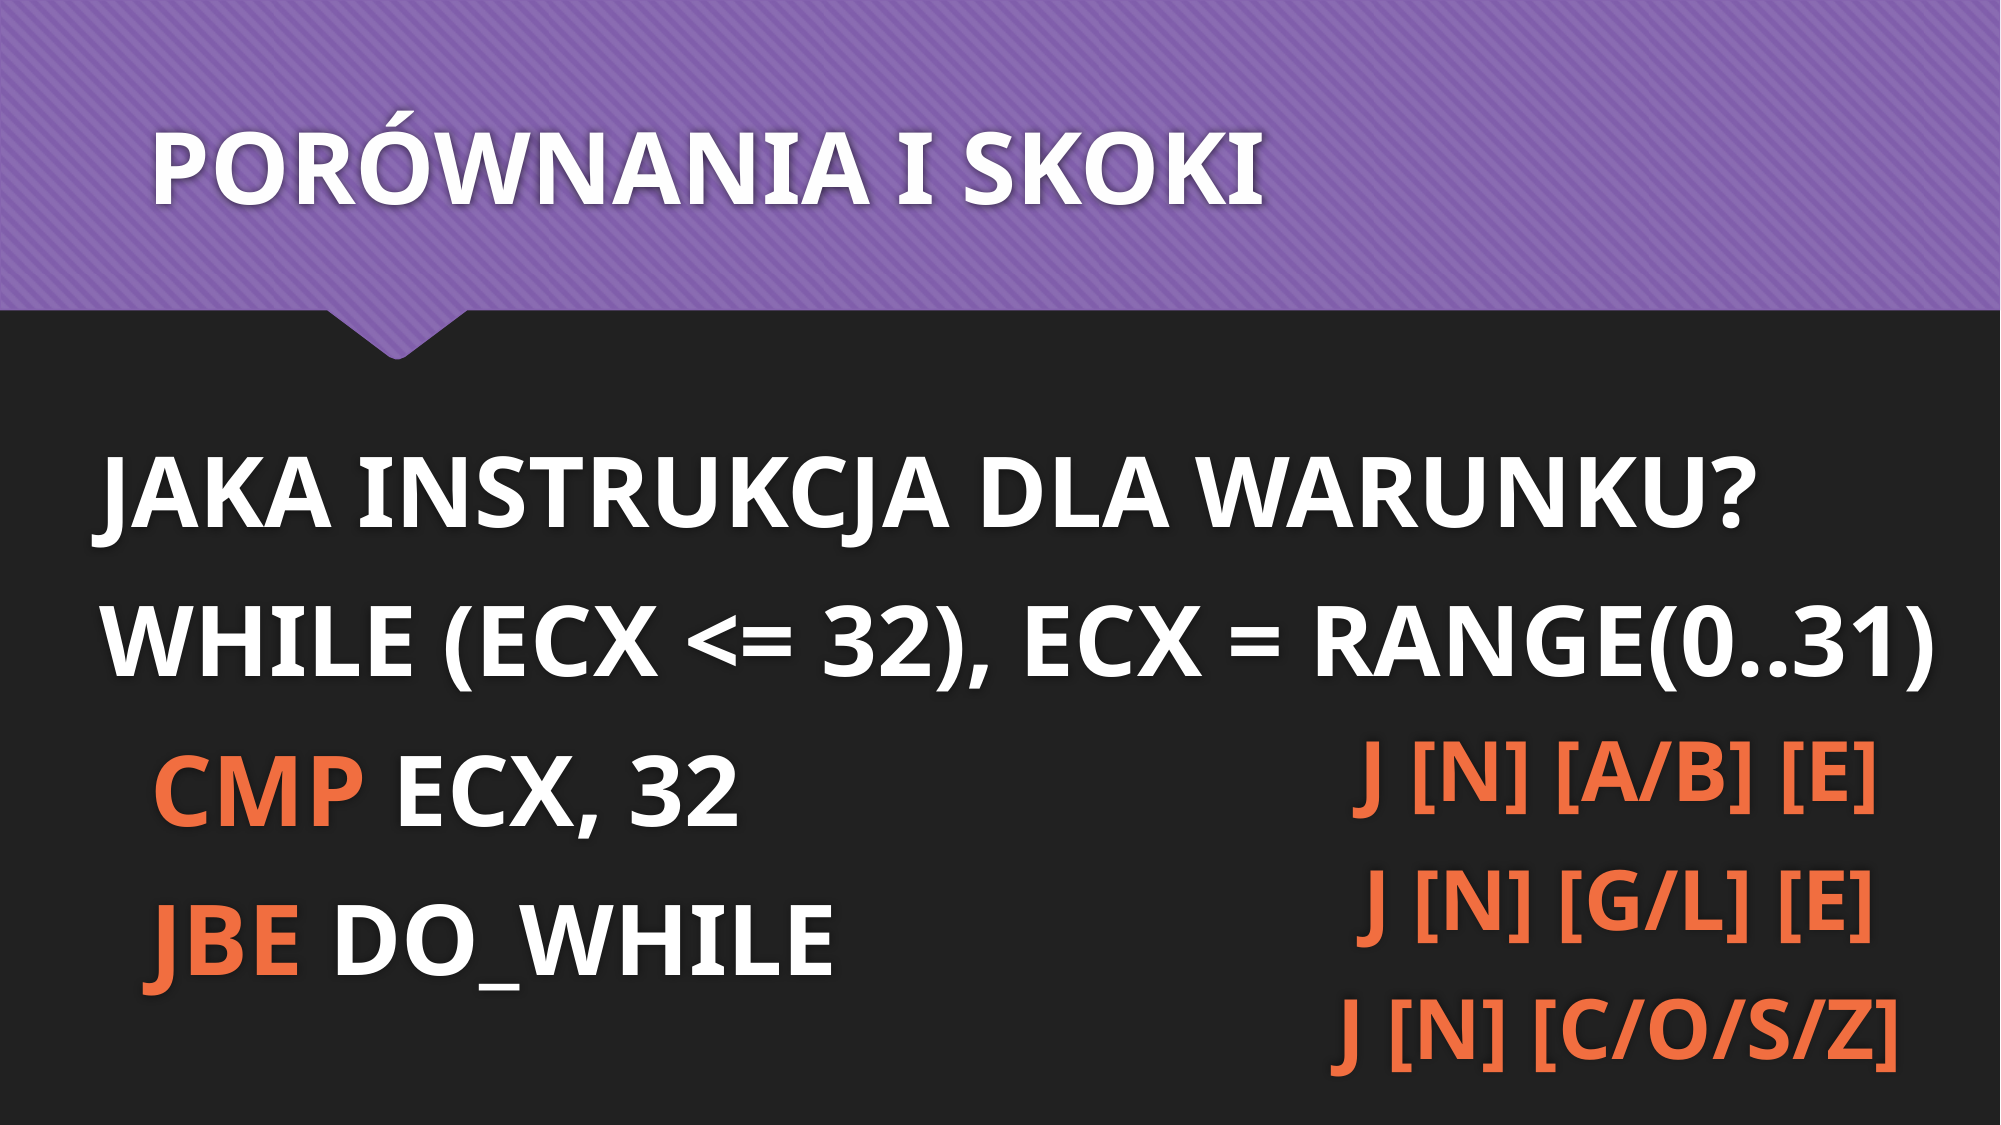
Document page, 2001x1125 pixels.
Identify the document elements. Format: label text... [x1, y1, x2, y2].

text_box J [N] [A/B] [E] J [N] [G/L] [E] J [N] [C/O/S/Z] [1210, 634, 2000, 1125]
title PORÓWNANIA I SKOKI [132, 73, 1868, 233]
text_box JAKA INSTRUKCJA DLA WARUNKU? WHILE (ECX <= 32), ECX = RANGE(0..31) CMP ECX, 32 JBE DO_WHILE [84, 364, 1976, 1060]
